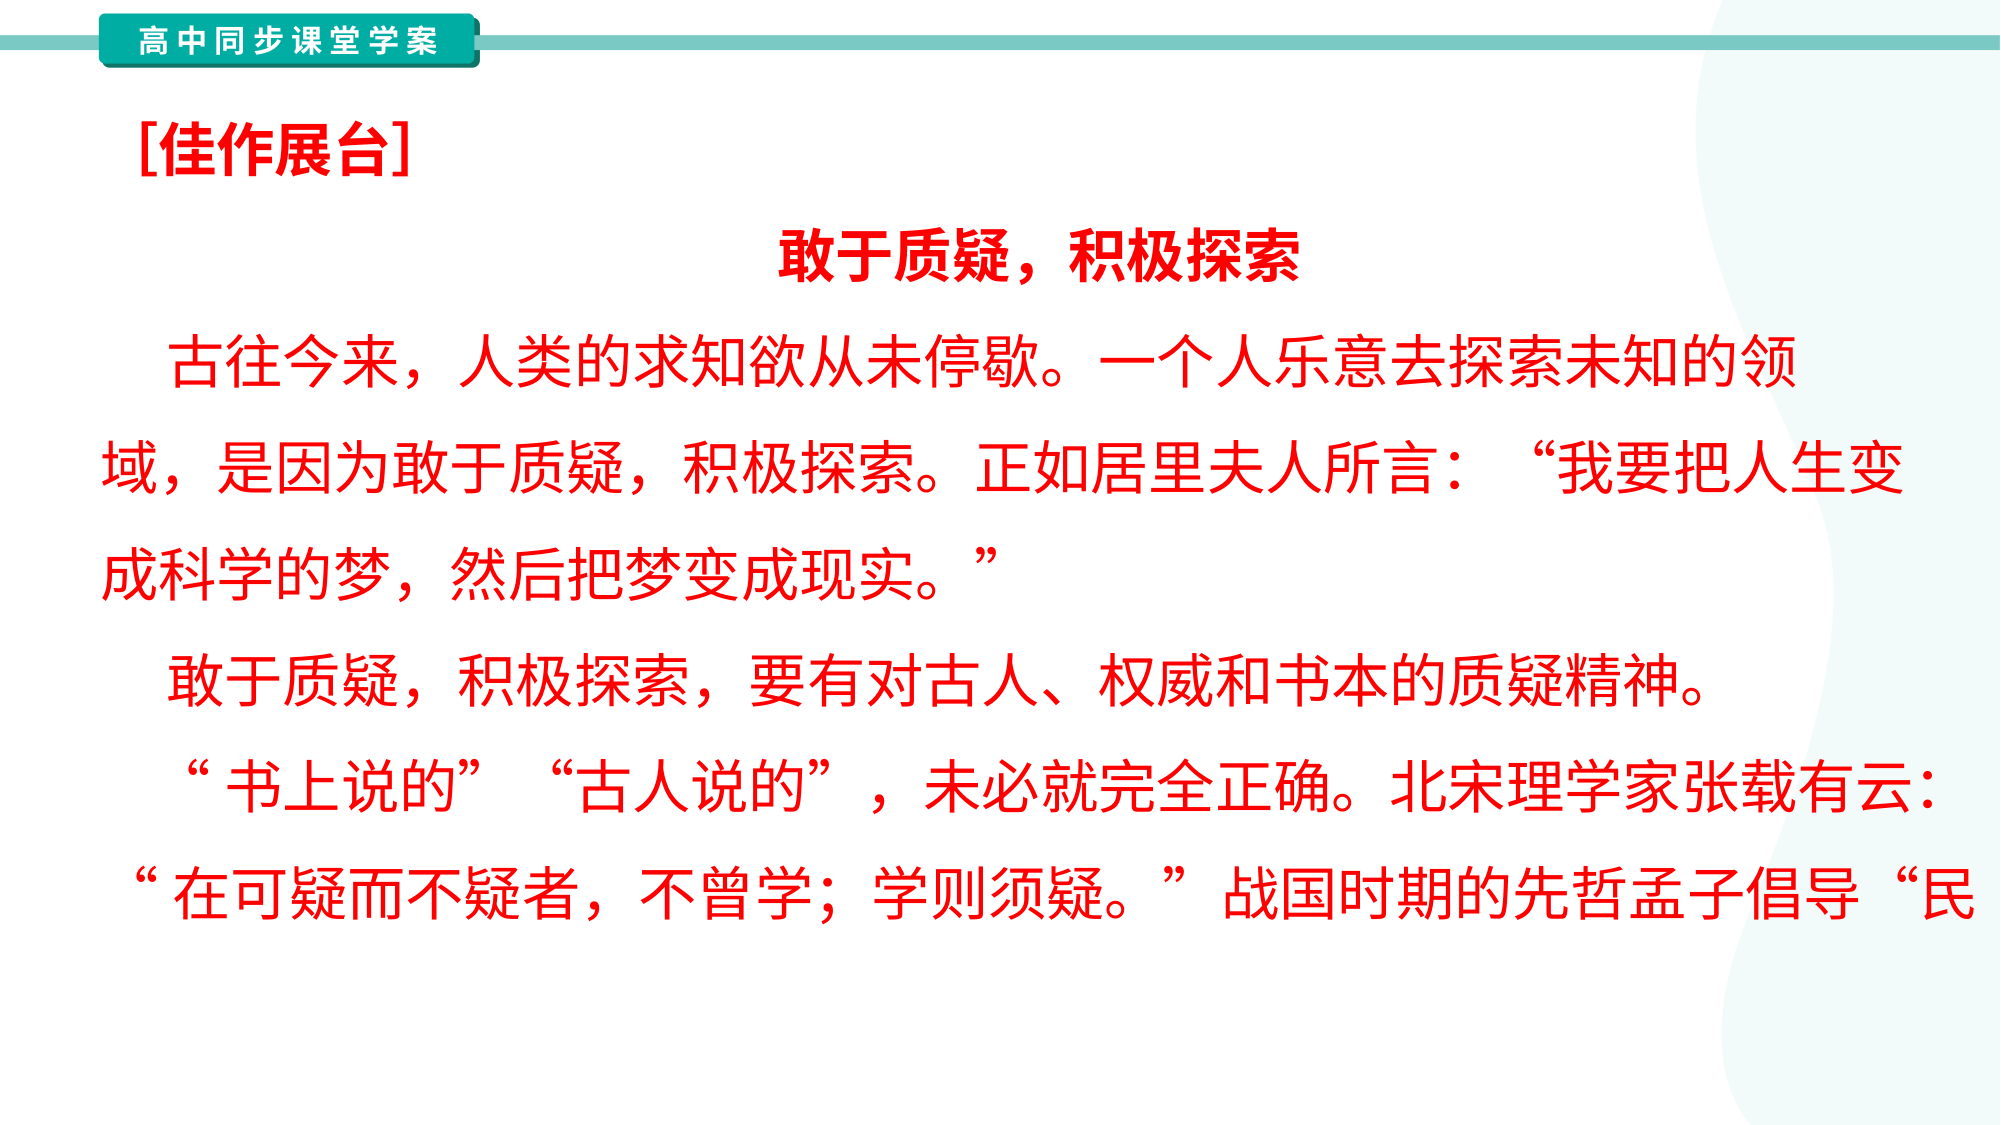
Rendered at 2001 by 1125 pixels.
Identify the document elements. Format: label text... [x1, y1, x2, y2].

text_box ［佳作展台］ 敢于质疑，积极探索 古往今来，人类的求知欲从未停歇。一个人乐意去探索未知的领 域，是因为敢于质疑，积极探索。正如居里夫人所言：“我要把人生变 成科学的梦，然后把梦变成现实。” 敢于质疑，积极探索，要有对古人、权威和书本的质疑精神。 “书上说的”“古人说的”，未必就完全正确。北宋理学家张载有云： “在可疑而不疑者，不曾学；学则须疑。”战国时期的先哲孟子倡导“民 [100, 76, 1899, 927]
picture [0, 0, 2000, 1125]
